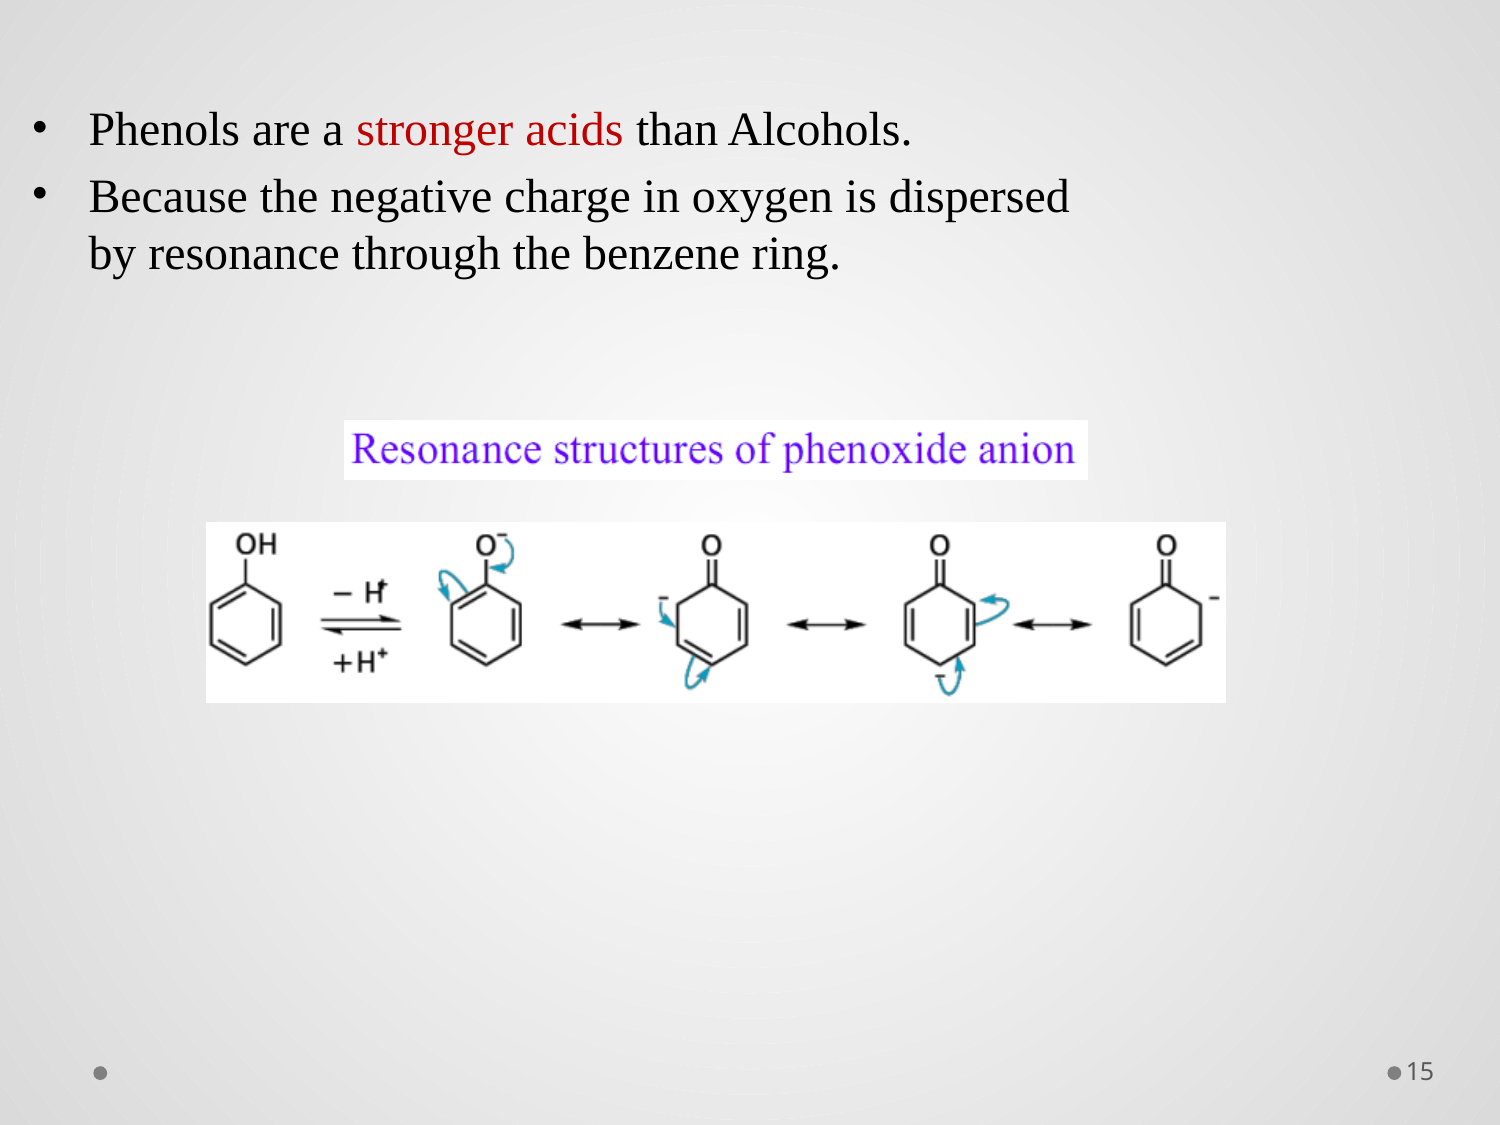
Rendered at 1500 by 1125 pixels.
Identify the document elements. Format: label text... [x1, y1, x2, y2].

slide_number 15 [1401, 1042, 1494, 1103]
text_box Phenols are a stronger acids than Alcohols. Because the negative charge in oxygen is dispersed by resonance through the benzene ring. [17, 90, 1143, 287]
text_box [206, 420, 1226, 703]
